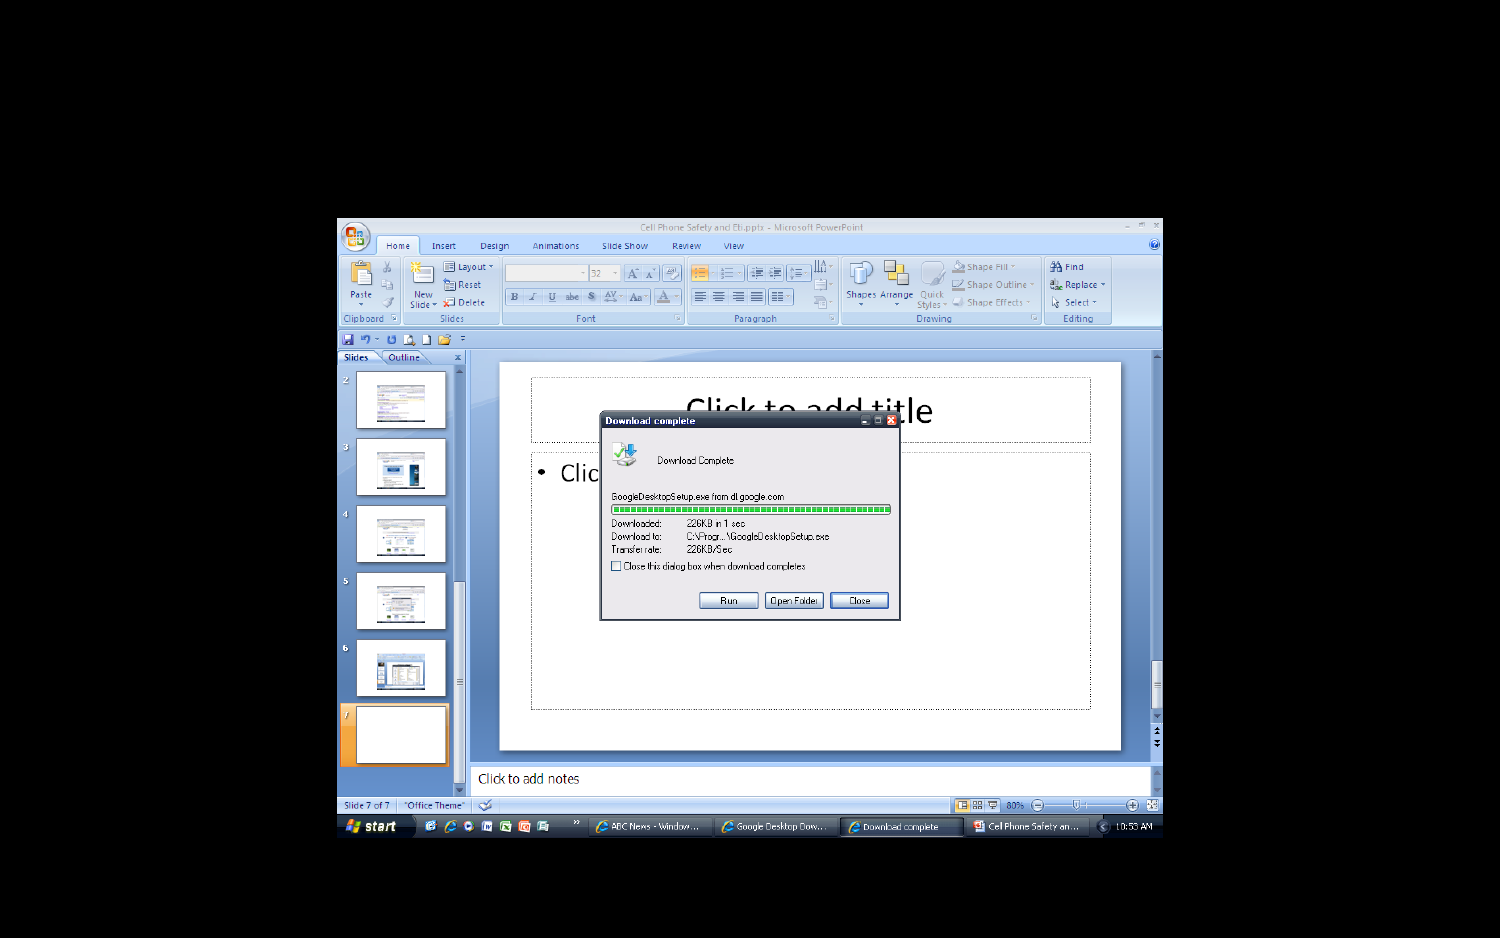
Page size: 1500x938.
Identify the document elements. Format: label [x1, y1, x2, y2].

list [337, 218, 1163, 838]
